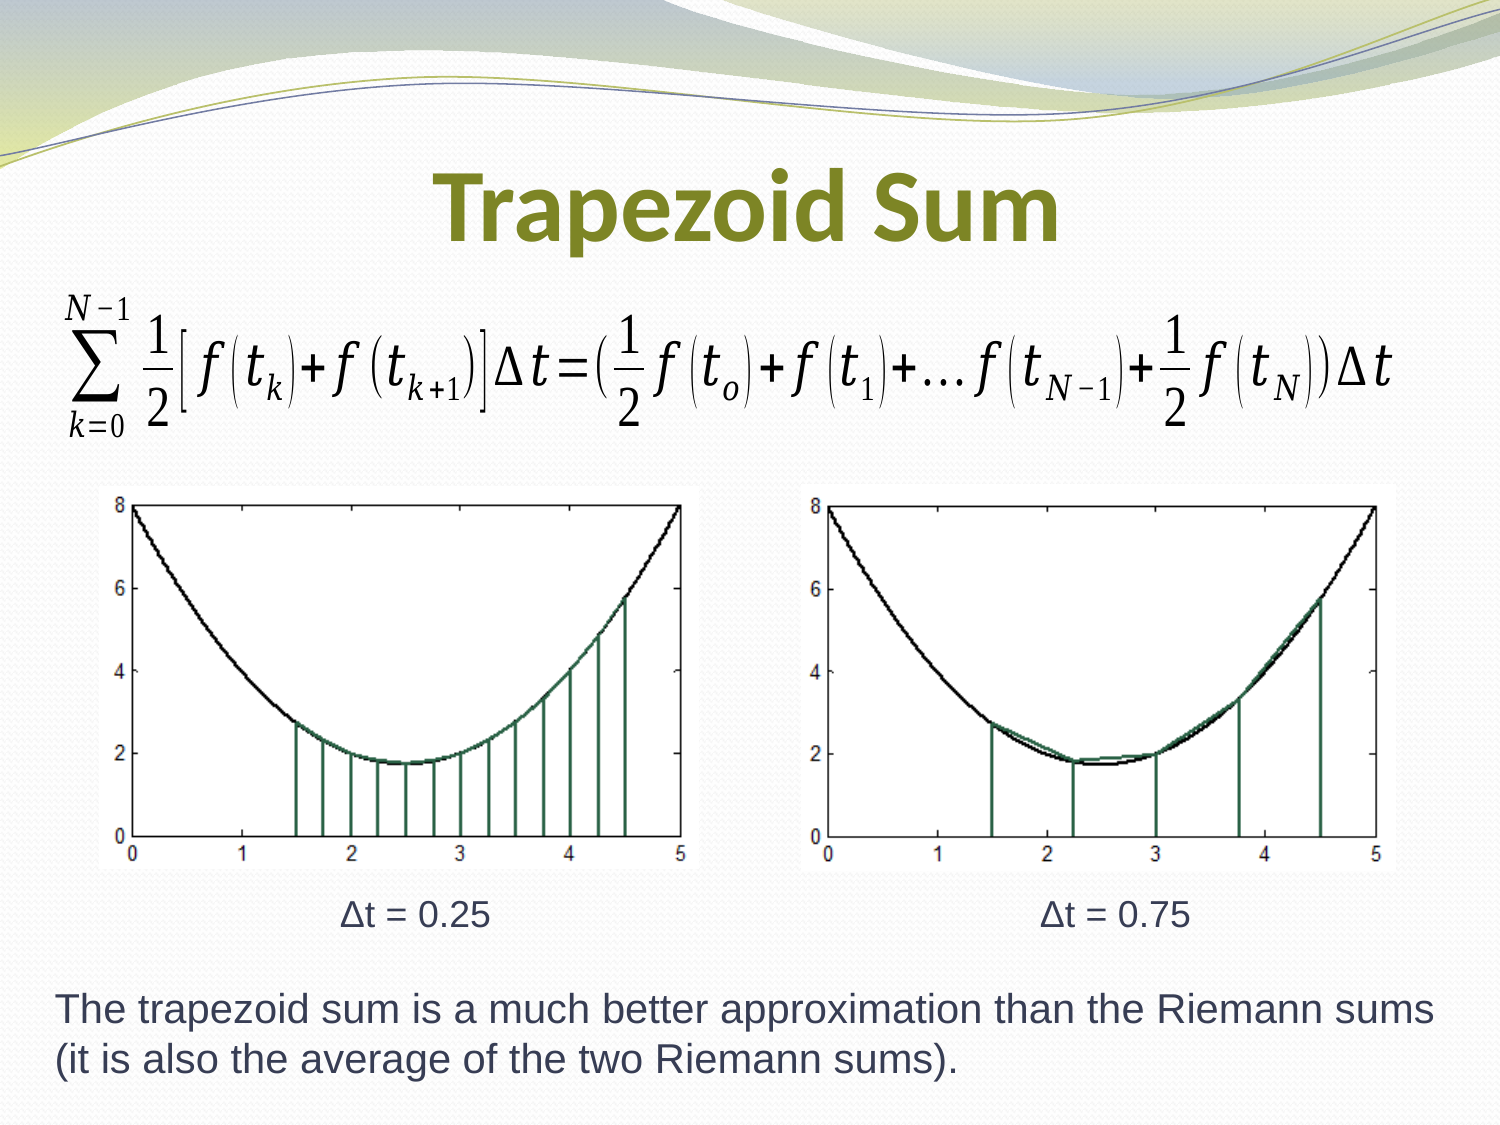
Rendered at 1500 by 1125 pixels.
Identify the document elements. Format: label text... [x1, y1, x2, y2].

title Trapezoid Sum [72, 75, 1423, 263]
text_box The trapezoid sum is a much better approximation than the Riemann sums (it is also the average of the two Riemann sums). [39, 974, 1475, 1090]
text_box Δt = 0.75 [1025, 883, 1225, 943]
picture [99, 486, 699, 869]
picture [801, 484, 1396, 871]
text_box Δt = 0.25 [324, 883, 525, 943]
